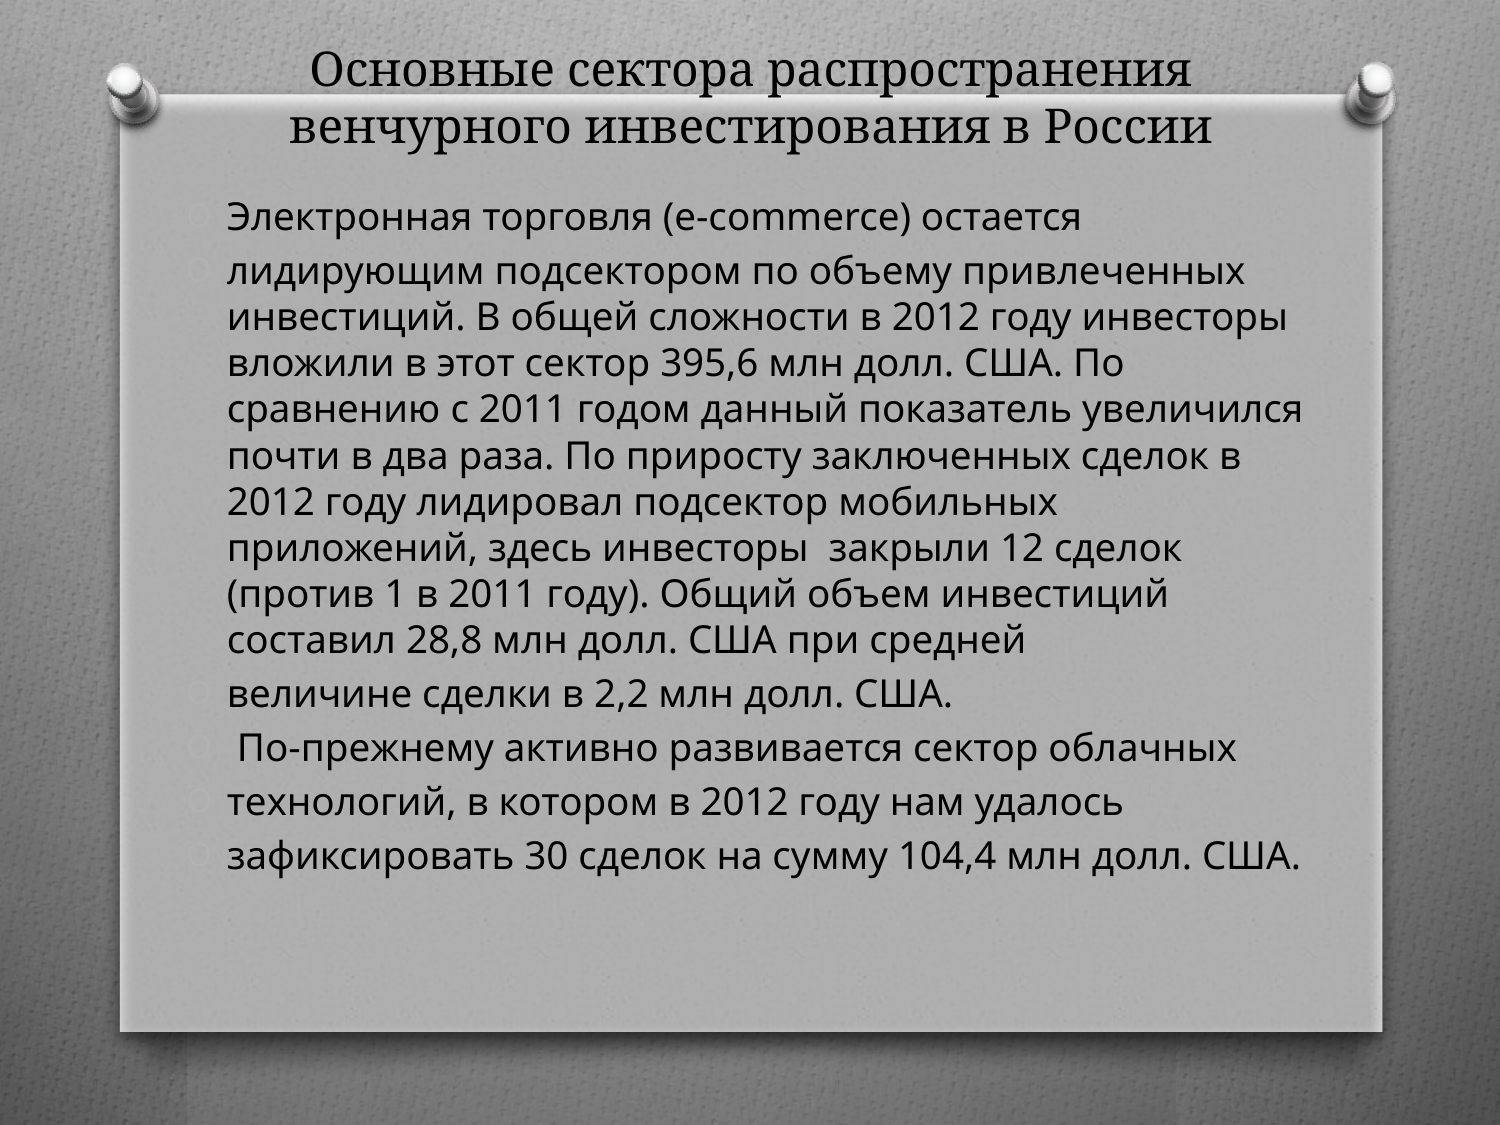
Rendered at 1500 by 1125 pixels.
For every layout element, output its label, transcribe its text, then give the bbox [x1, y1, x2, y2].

picture [1323, 35, 1439, 156]
picture [75, 29, 179, 153]
title Основные сектора распространения венчурного инвестирования в России [179, 30, 1323, 161]
list Электронная торговля (e-commerce) остается лидирующим подсектором по объему привлеченных инвестиций. В общей сложности в 2012 году инвесторы вложили в этот сектор 395,6 млн долл. США. По сравнению с 2011 годом данный показатель увеличился почти в два раза. По приросту заключенных сделок в 2012 году лидировал подсектор мобильных приложений, здесь инвесторы закрыли 12 сделок (против 1 в 2011 году). Общий объем инвестиций составил 28,8 млн долл. США при средней величине сделки в 2,2 млн долл. США. По-прежнему активно развивается сектор облачных технологий, в котором в 2012 году нам удалось зафиксировать 30 сделок на сумму 104,4 млн долл. США. [171, 184, 1329, 939]
